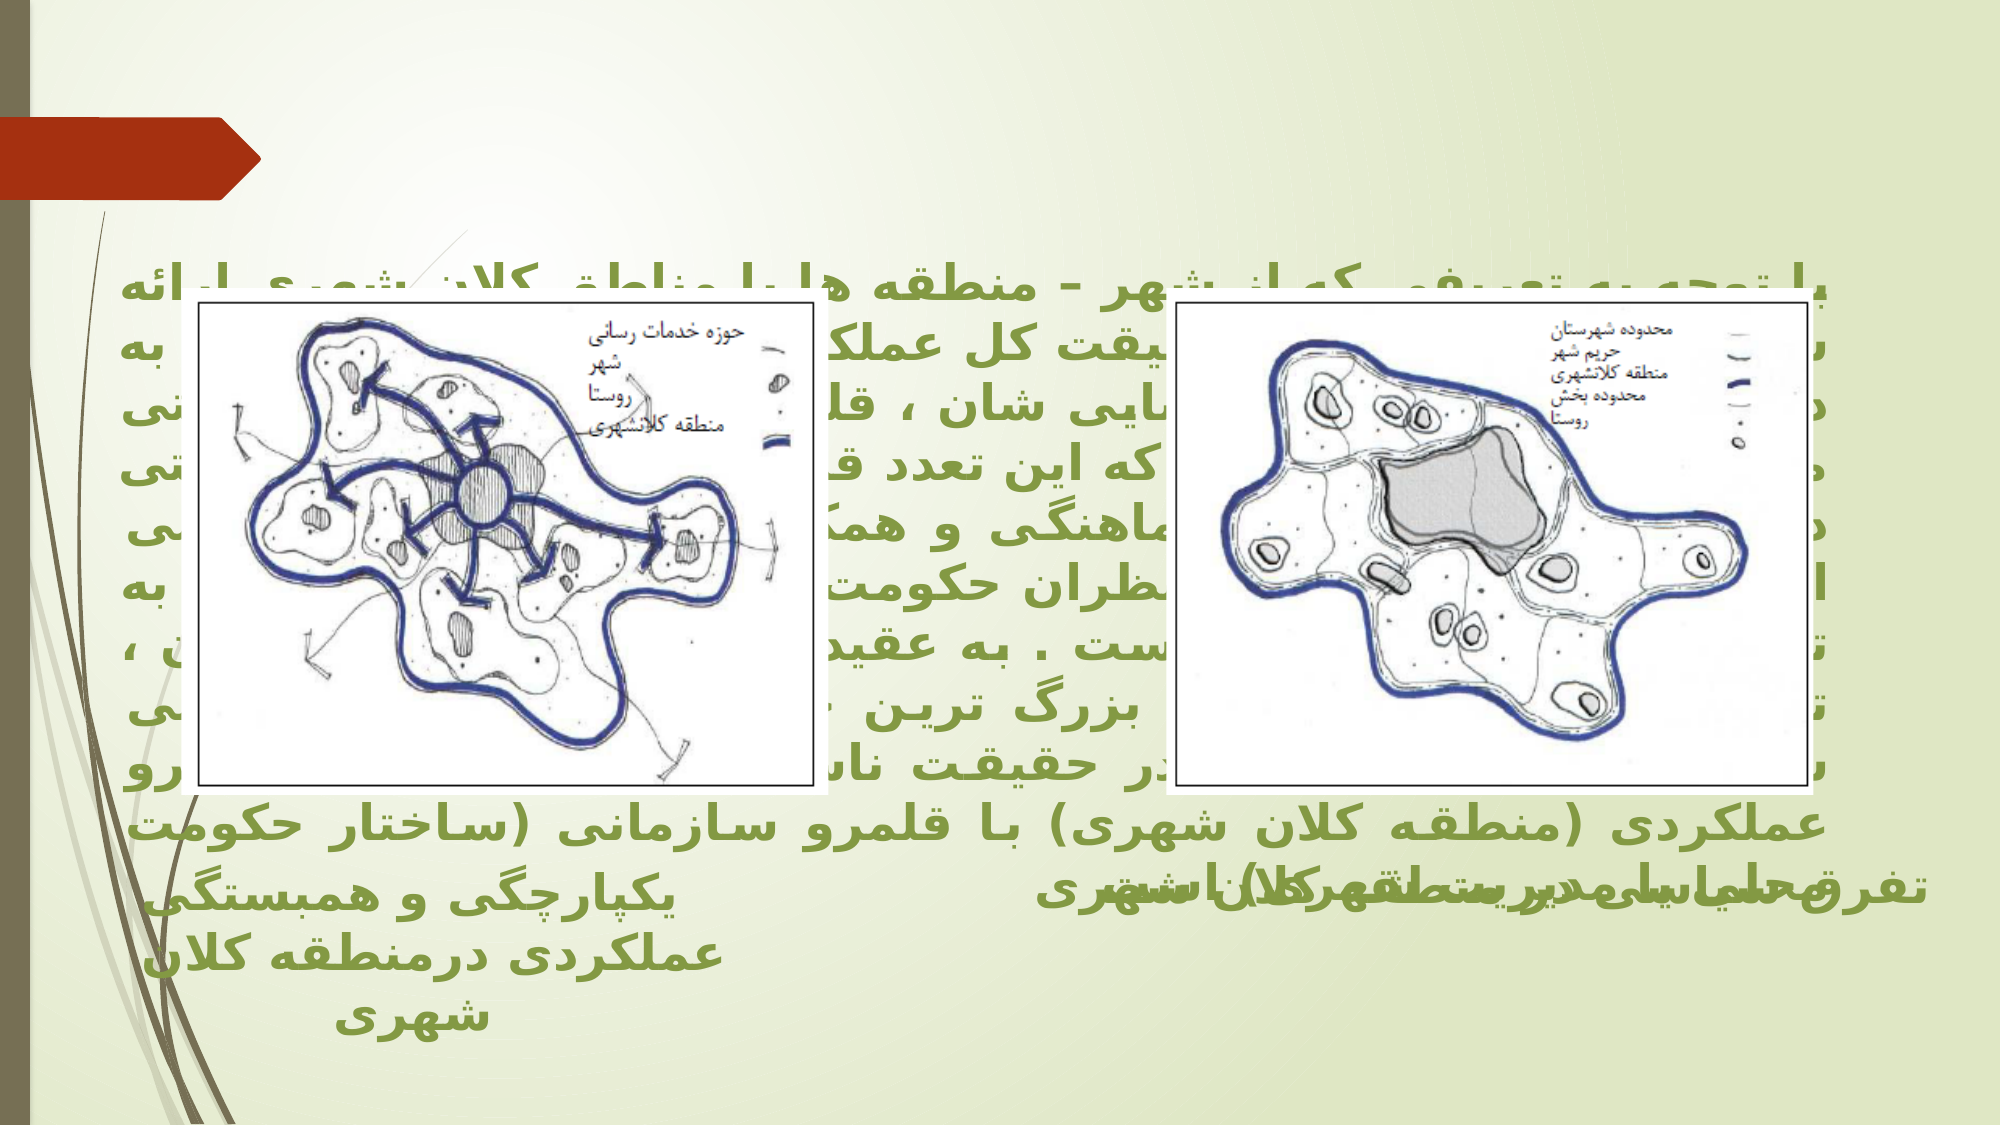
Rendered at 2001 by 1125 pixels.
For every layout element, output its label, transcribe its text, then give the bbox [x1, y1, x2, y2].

list با توجه به تعریفی که از شهر – منطقه ها یا مناطق کلان شهری ارائه شد این دسته مناطق در حقیقت کل عملکردی همبسته ای هستند که به دلیل وسعت و گسترش فضایی شان ، قلمرو های حکومتی و مدیریتی متعددی را در بر می گیرند .که این تعدد قلمرو های حکومتی و مدیریتی در فقدان چارچوب های هماهنگی و همکاری به بروز مساله ای می انجامد که از سوی صاحب نظران حکومت و حکمروایی کلان شهری به تفرق سیاسی تعبیر شده است . به عقیده بسیاری از صاحب نظران ، تفرق سیاسی یا حکومتی بزرگ ترین چالش در اداره و حکمروایی شهر- منطقه هاست که در حقیقت ناشی از فقدان انطباق قلمرو عملکردی (منطقه کلان شهری) با قلمرو سازمانی (ساختار حکومت محلی یا مدیریت شهری) است [102, 242, 1845, 645]
picture [181, 287, 829, 795]
picture [1166, 287, 1814, 795]
text_box یکپارچگی و همبستگی عملکردی درمنطقه کلان شهری [127, 853, 883, 1048]
text_box تفرق سیاسی در منطقه کلان شهری [1002, 846, 1946, 922]
